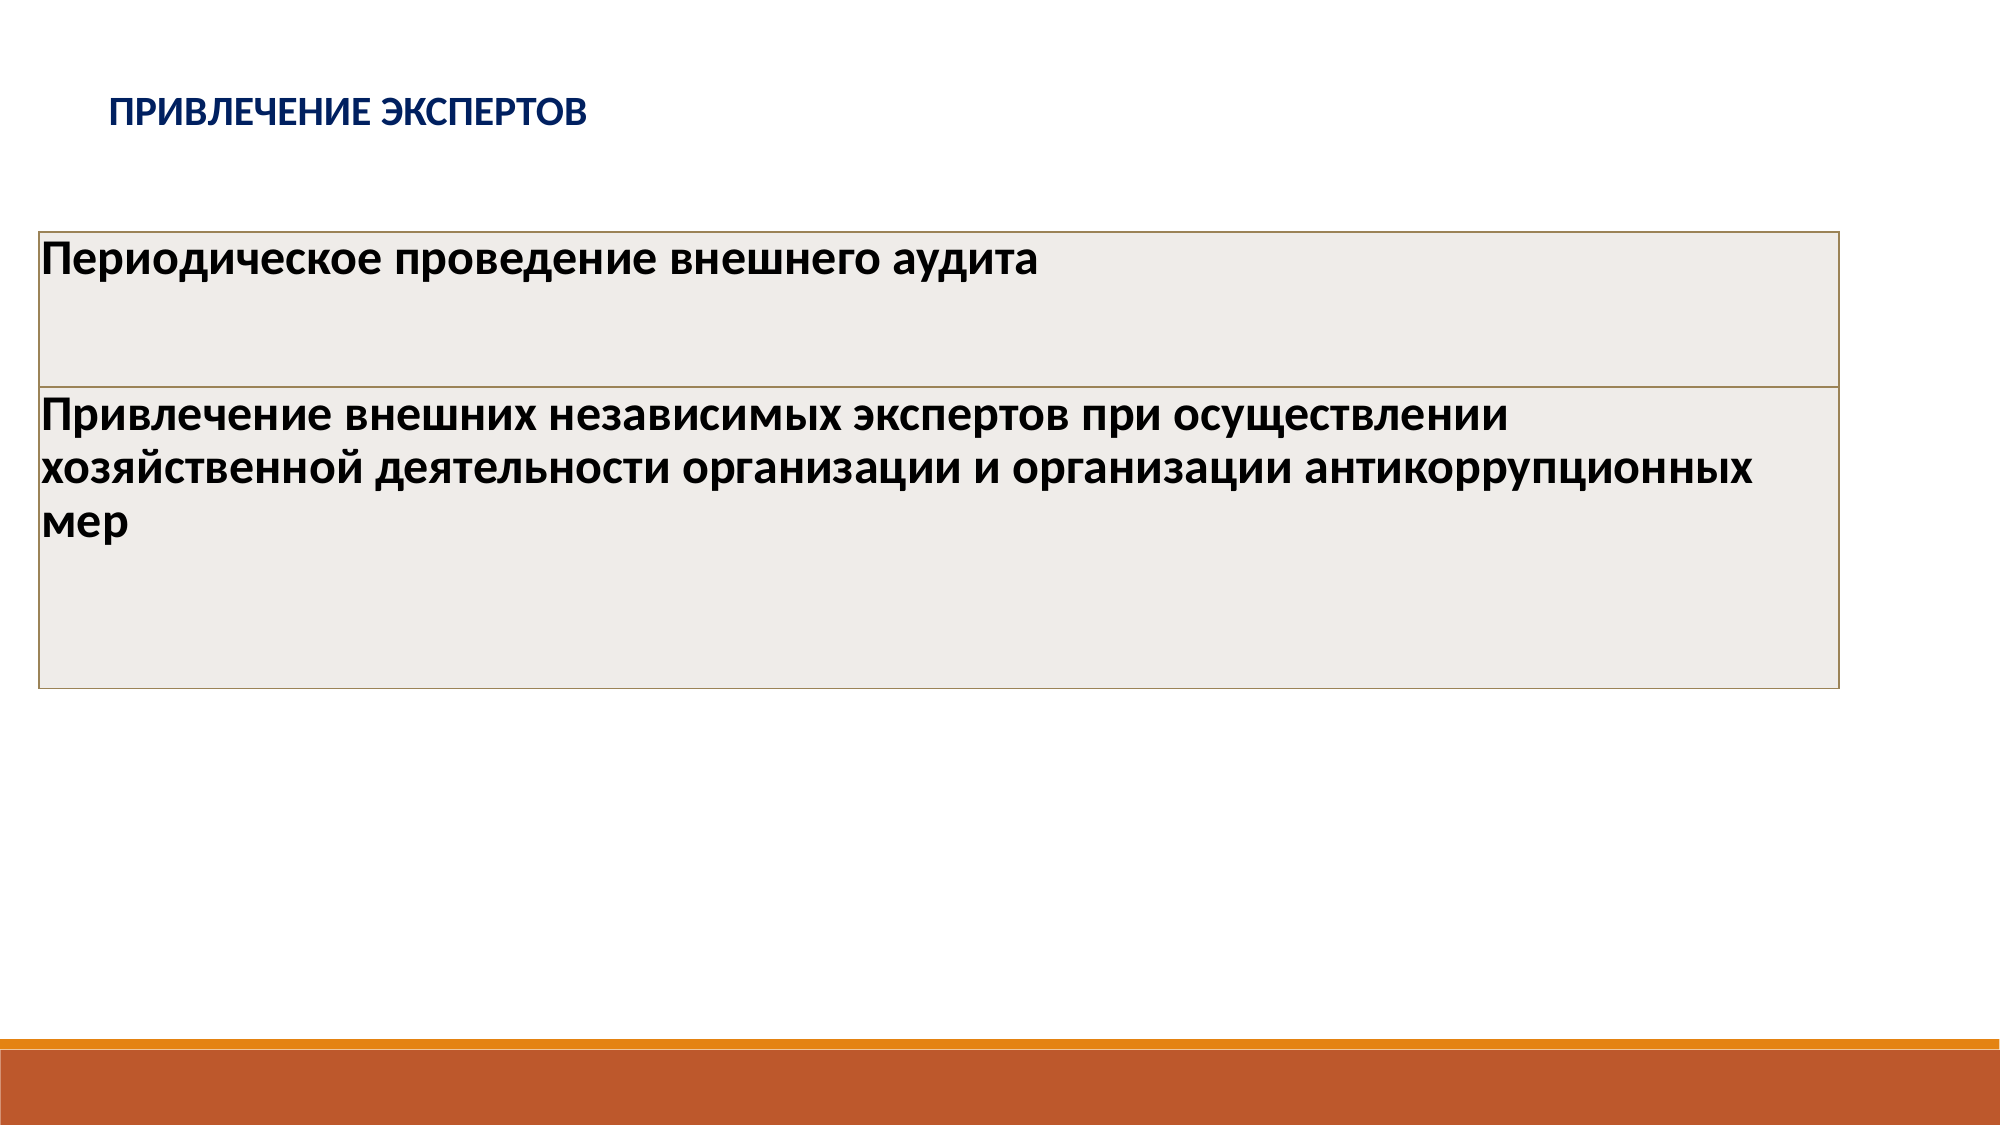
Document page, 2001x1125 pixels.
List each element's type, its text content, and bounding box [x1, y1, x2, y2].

table_cell Привлечение внешних независимых экспертов при осуществлении хозяйственной деятельности организации и организации антикоррупционных мер [40, 388, 1838, 688]
text_box ПРИВЛЕЧЕНИЕ ЭКСПЕРТОВ [88, 74, 618, 145]
table_header Периодическое проведение внешнего аудита [40, 233, 1838, 386]
